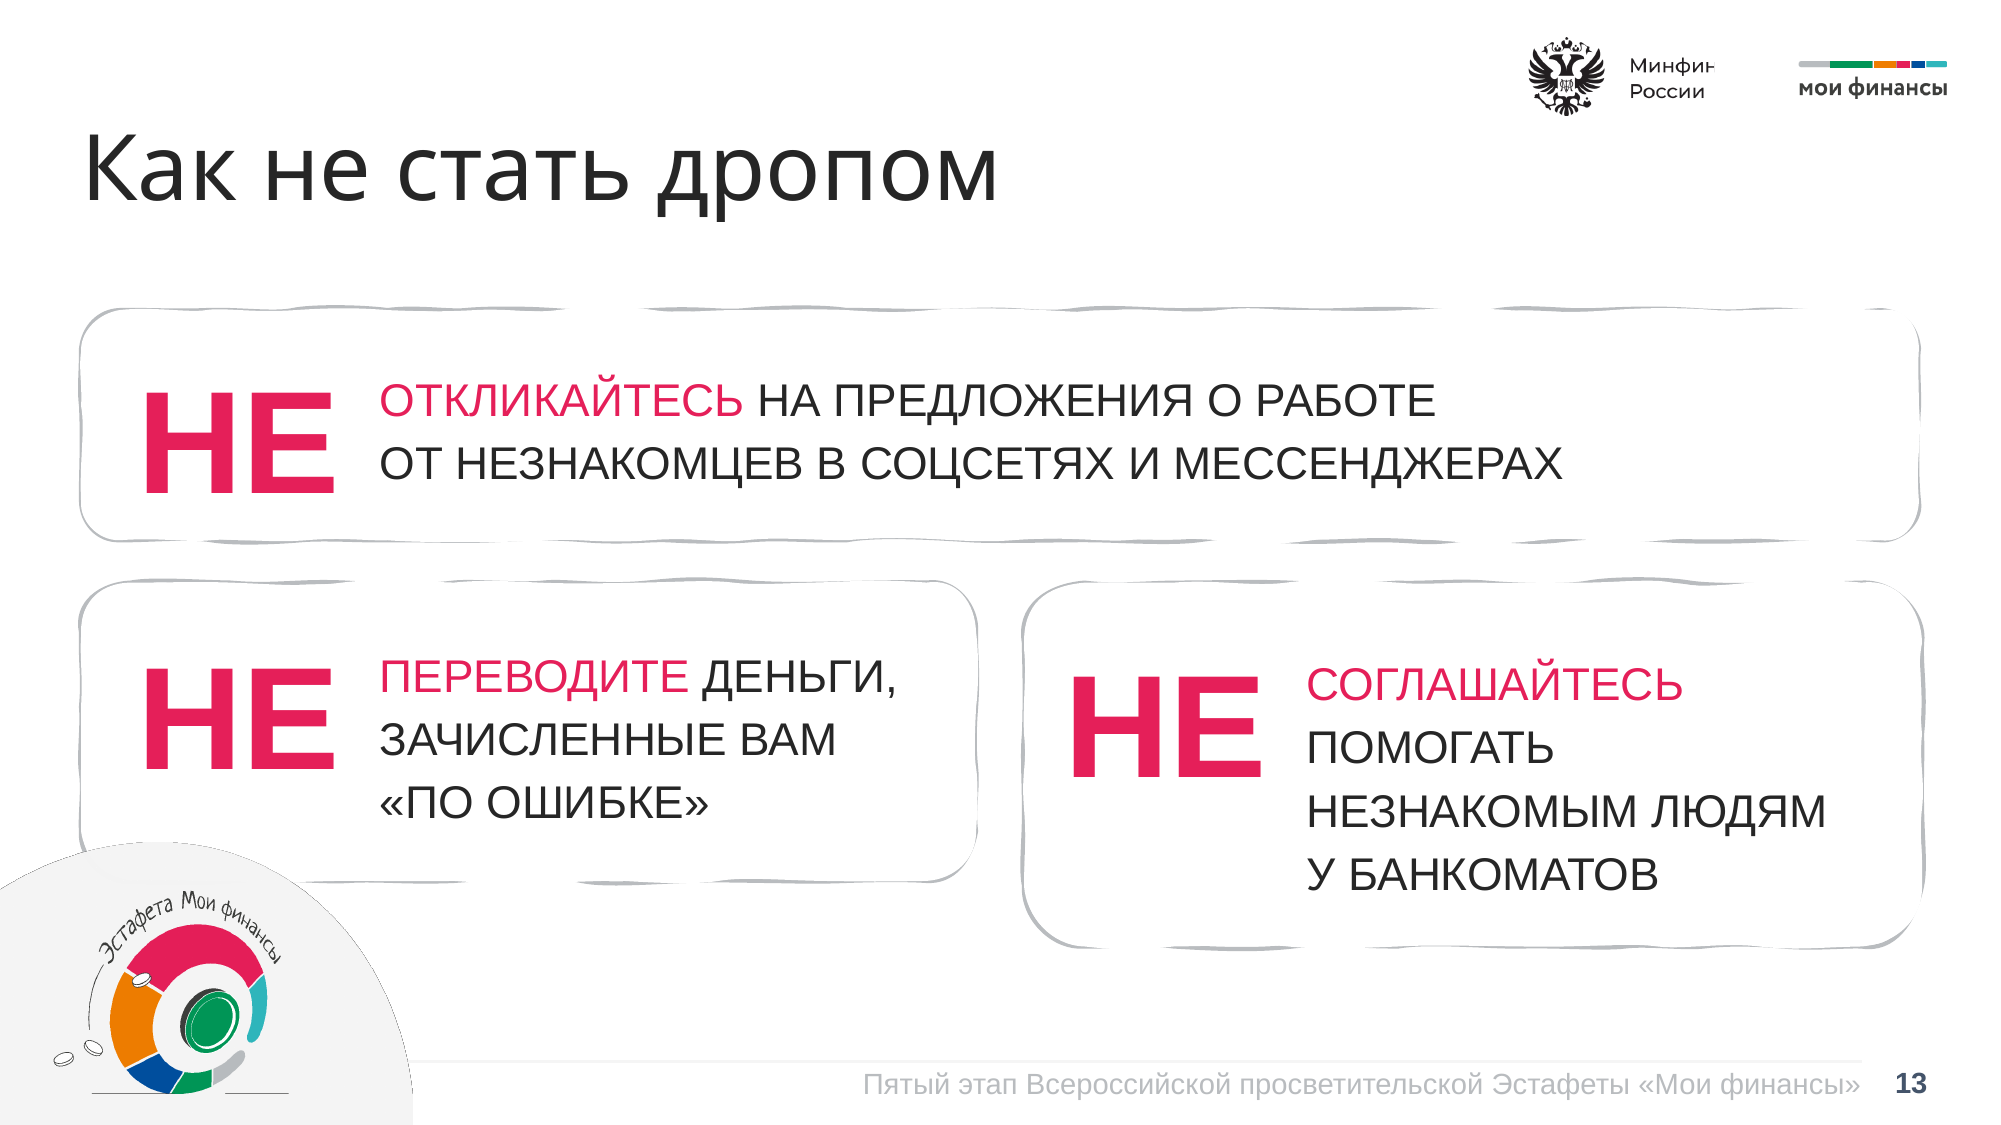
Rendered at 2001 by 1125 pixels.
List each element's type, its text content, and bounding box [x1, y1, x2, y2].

slide_number 13 [1862, 1052, 1943, 1113]
text_box НЕ [137, 597, 413, 782]
text_box ПЕРЕВОДИТЕ ДЕНЬГИ, ЗАЧИСЛЕННЫЕ ВАМ «ПО ОШИБКЕ» [379, 638, 936, 898]
text_box [78, 577, 980, 883]
text_box НЕ [1064, 605, 1340, 791]
text_box НЕ [137, 321, 413, 506]
list ОТКЛИКАЙТЕСЬ НА ПРЕДЛОЖЕНИЯ О РАБОТЕ ОТ НЕЗНАКОМЦЕВ В СОЦСЕТЯХ И МЕССЕНДЖЕРАХ [413, 362, 1919, 506]
text_box СОГЛАШАЙТЕСЬ ПОМОГАТЬ НЕЗНАКОМЫМ ЛЮДЯМ У БАНКОМАТОВ [1306, 646, 1863, 906]
text_box Как не стать дропом [81, 121, 1303, 234]
text_box [78, 305, 1922, 545]
picture [0, 842, 414, 1125]
text_box [1020, 577, 1926, 952]
